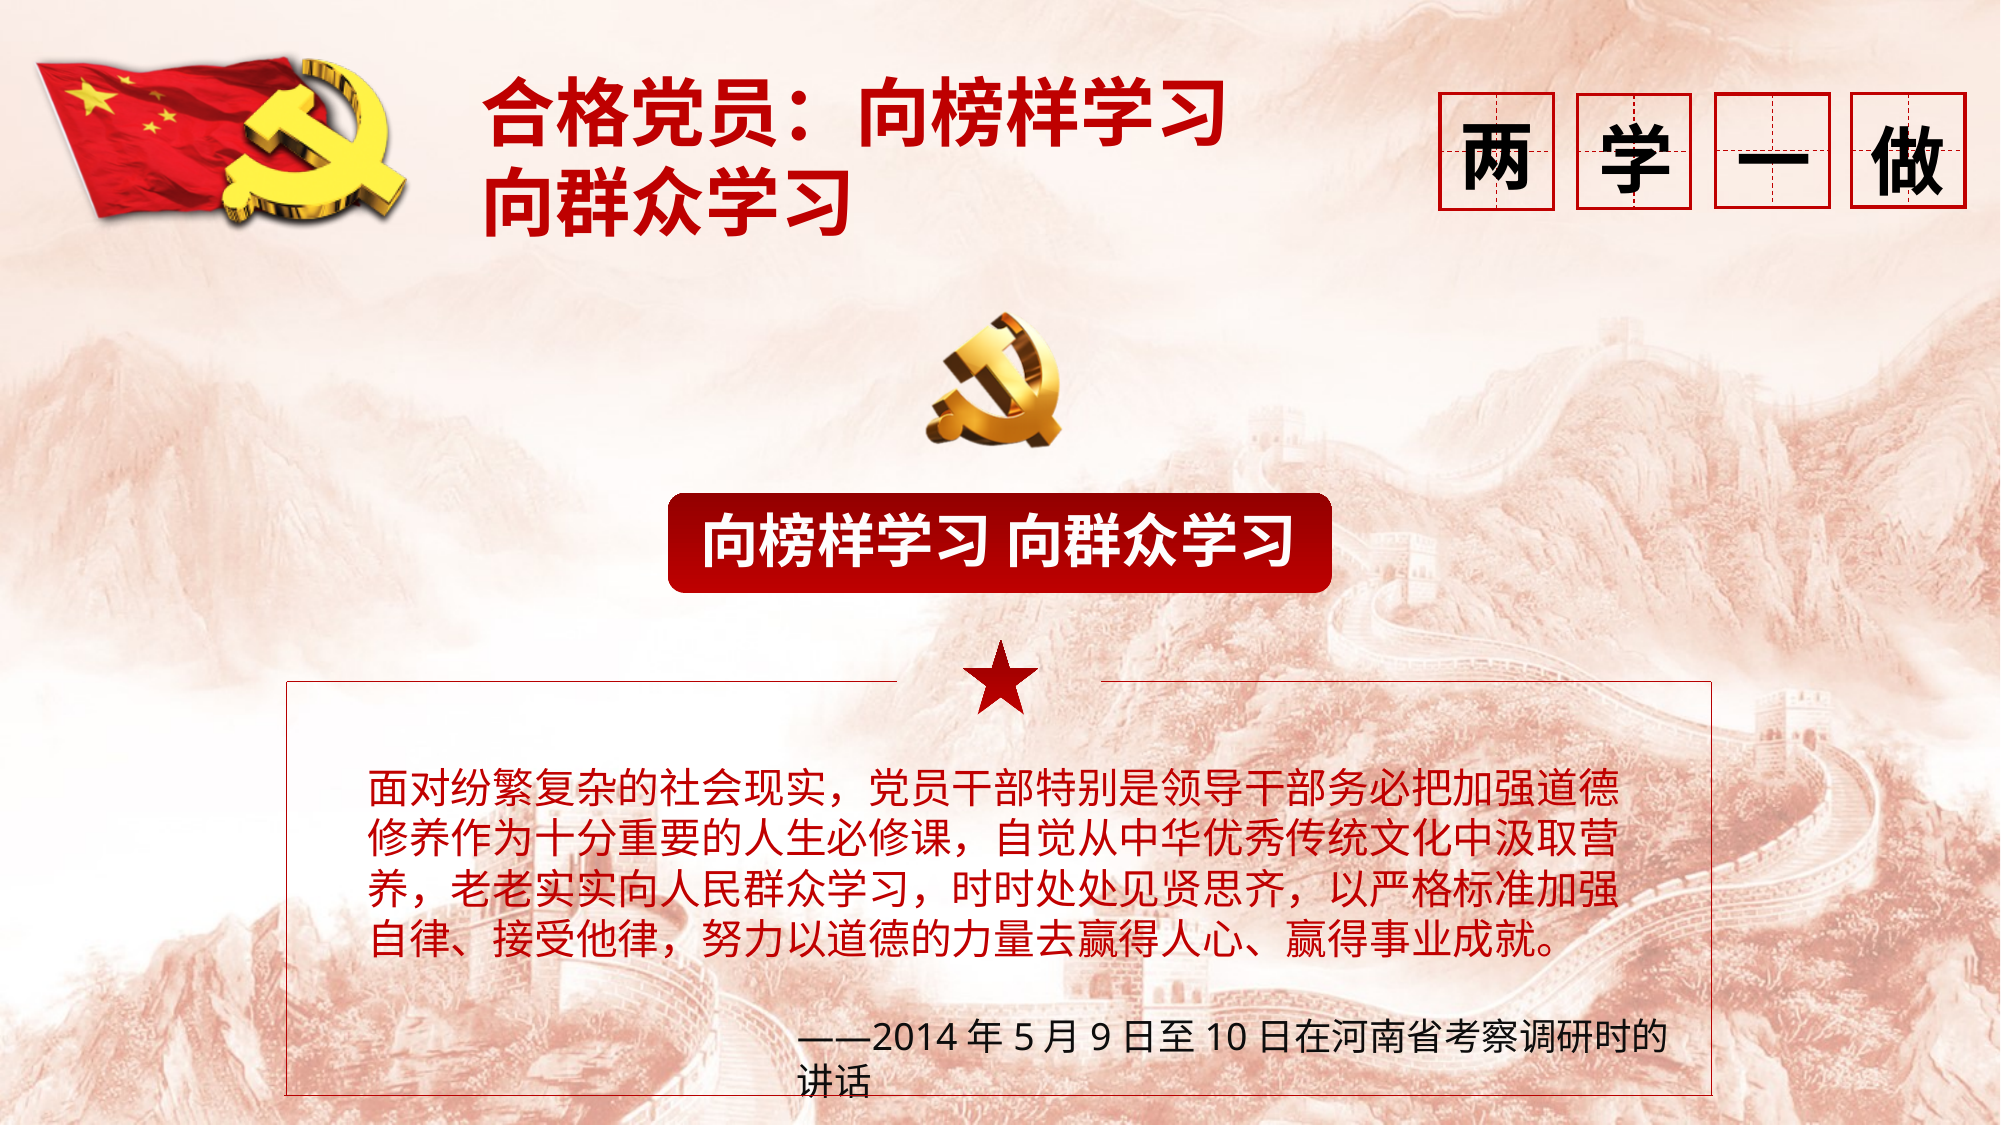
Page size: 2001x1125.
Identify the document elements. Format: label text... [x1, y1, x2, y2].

picture [0, 0, 2001, 1125]
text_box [1577, 94, 1691, 209]
text_box [960, 636, 1042, 681]
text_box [1851, 93, 1966, 208]
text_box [1715, 93, 1830, 208]
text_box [668, 493, 1332, 593]
text_box 合格党员：向榜样学习 向群众学习 [465, 57, 1260, 255]
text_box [29, 49, 414, 235]
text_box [1440, 93, 1554, 210]
text_box ——2014年5月9日至10日在河南省考察调研时的讲话 [782, 1096, 1710, 1111]
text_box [284, 681, 1714, 1096]
